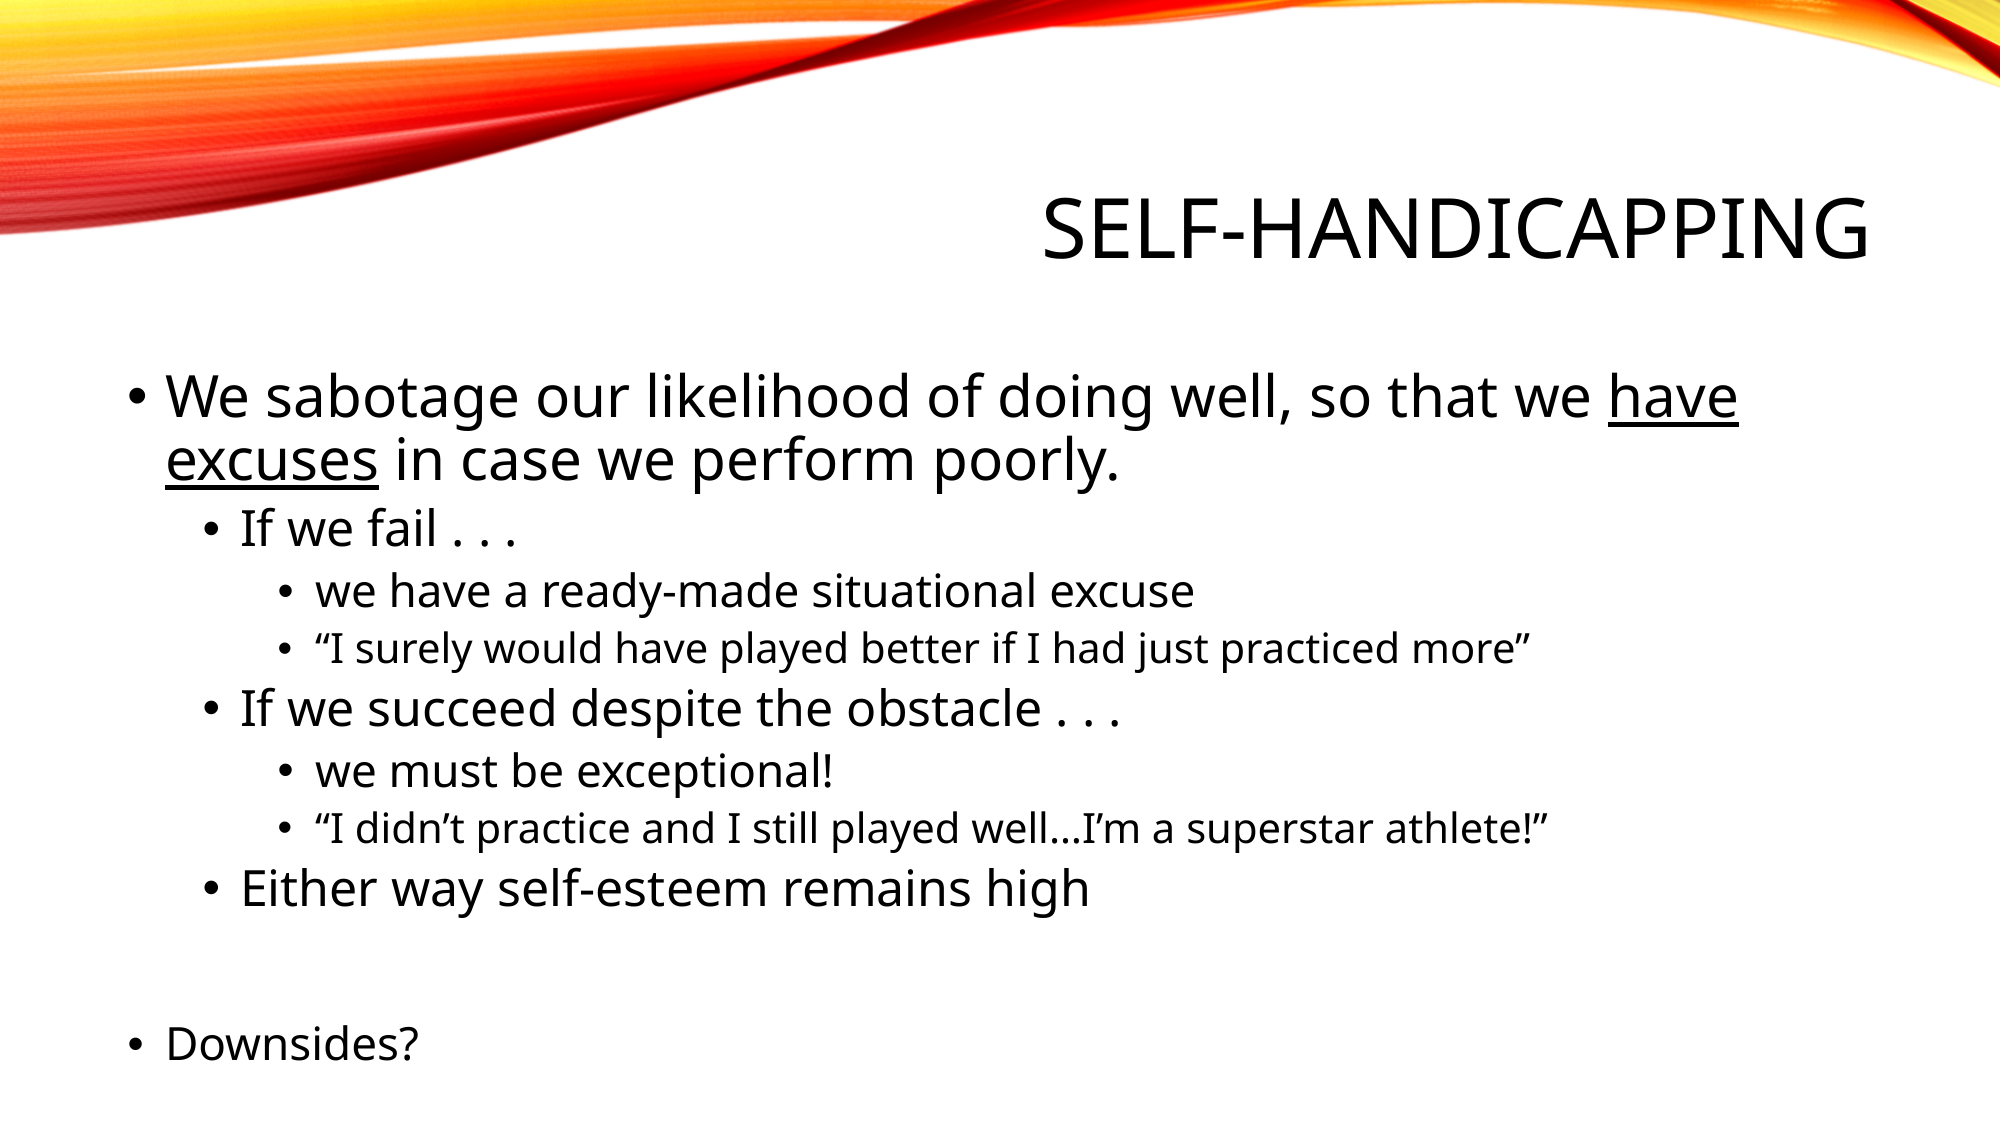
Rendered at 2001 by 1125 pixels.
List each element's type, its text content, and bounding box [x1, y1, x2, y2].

title Self-handicapping [474, 125, 1888, 338]
picture [0, 0, 2000, 237]
list We sabotage our likelihood of doing well, so that we have excuses in case we perform poorly. If we fail . . . we have a ready-made situational excuse “I surely would have played better if I had just practiced more” If we succeed despite the obstacle . . . we must be exceptional! “I didn’t practice and I still played well…I’m a superstar athlete!” Either way self-esteem remains high Downsides? [112, 360, 1888, 1082]
